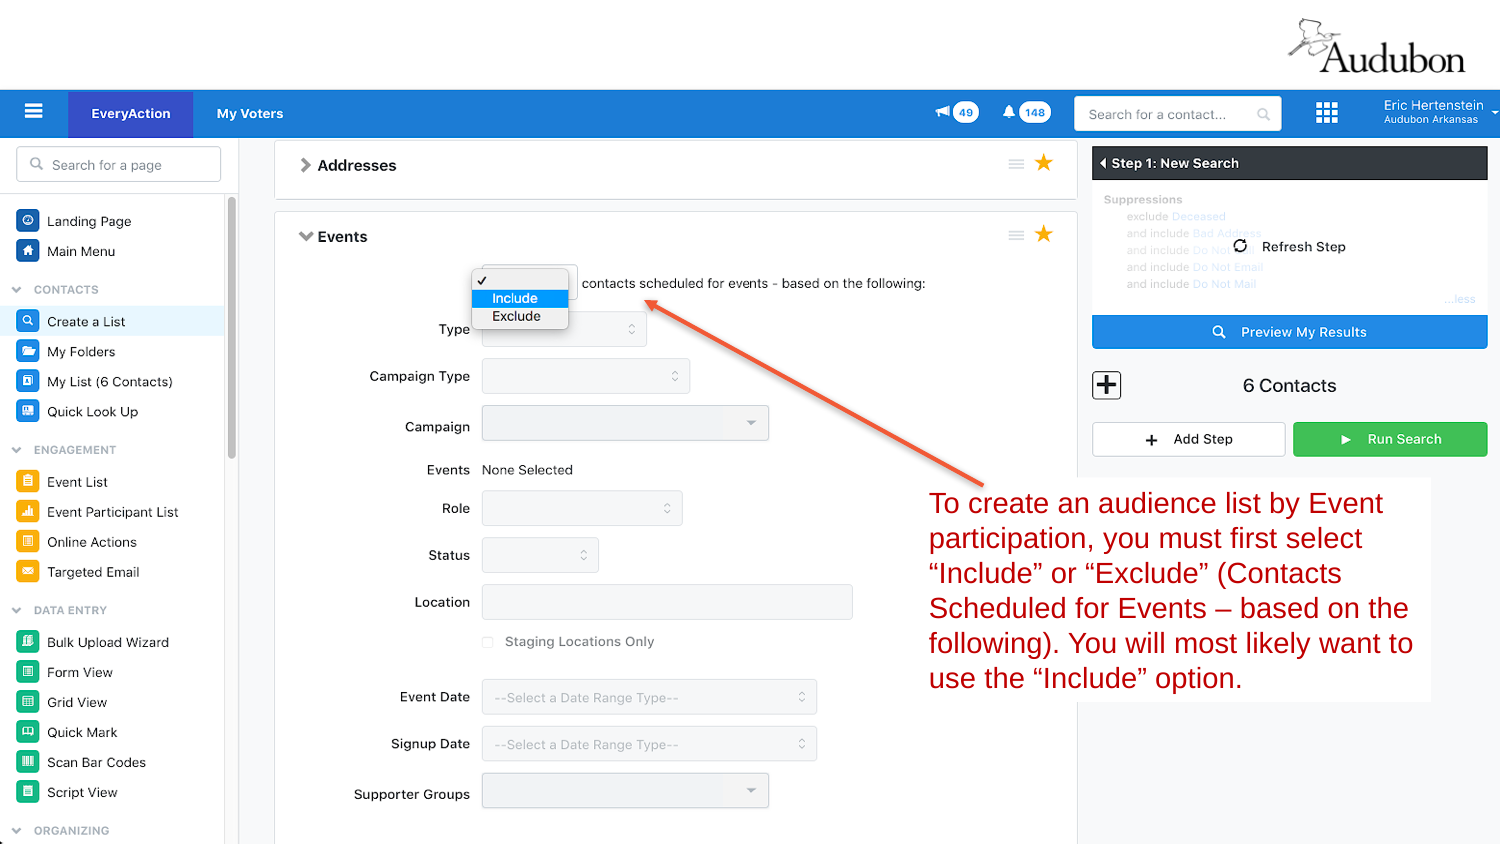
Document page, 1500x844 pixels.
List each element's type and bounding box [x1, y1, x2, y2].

text_box [643, 299, 984, 486]
picture [1287, 18, 1466, 73]
picture [0, 90, 1500, 844]
